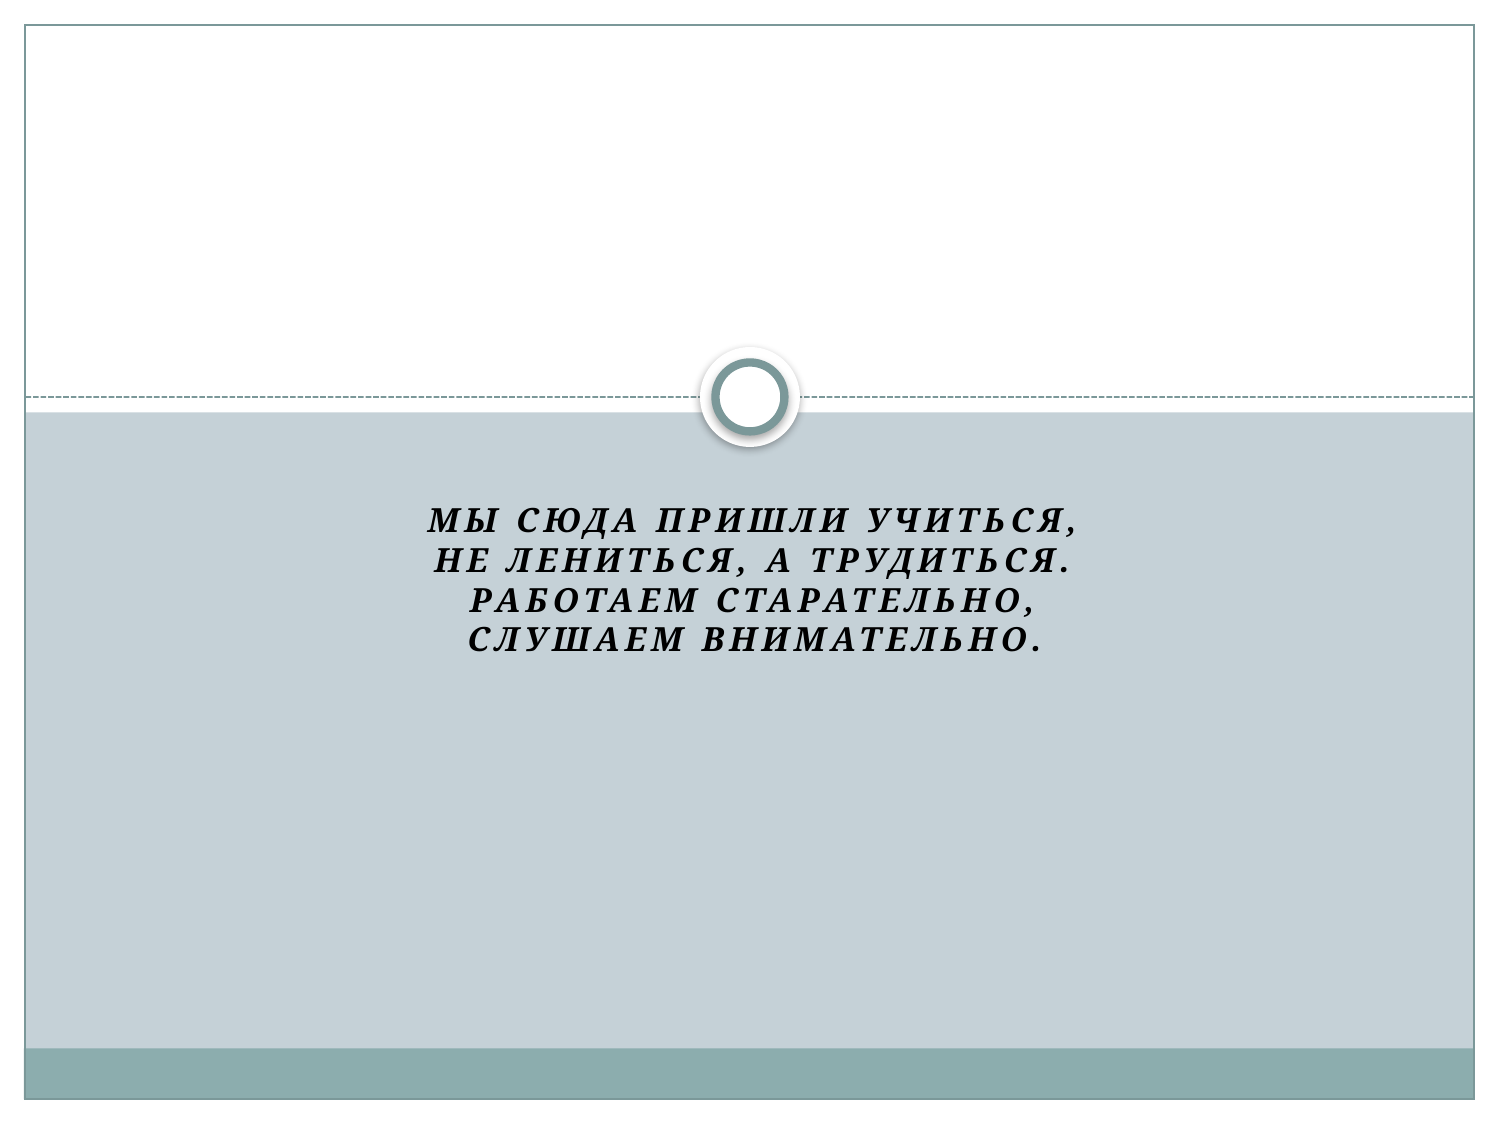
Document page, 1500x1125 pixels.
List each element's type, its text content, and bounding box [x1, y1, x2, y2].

subtitle Мы сюда пришли учиться, Не лениться, а трудиться. Работаем старательно, Слушаем внимательно. [230, 491, 1281, 780]
